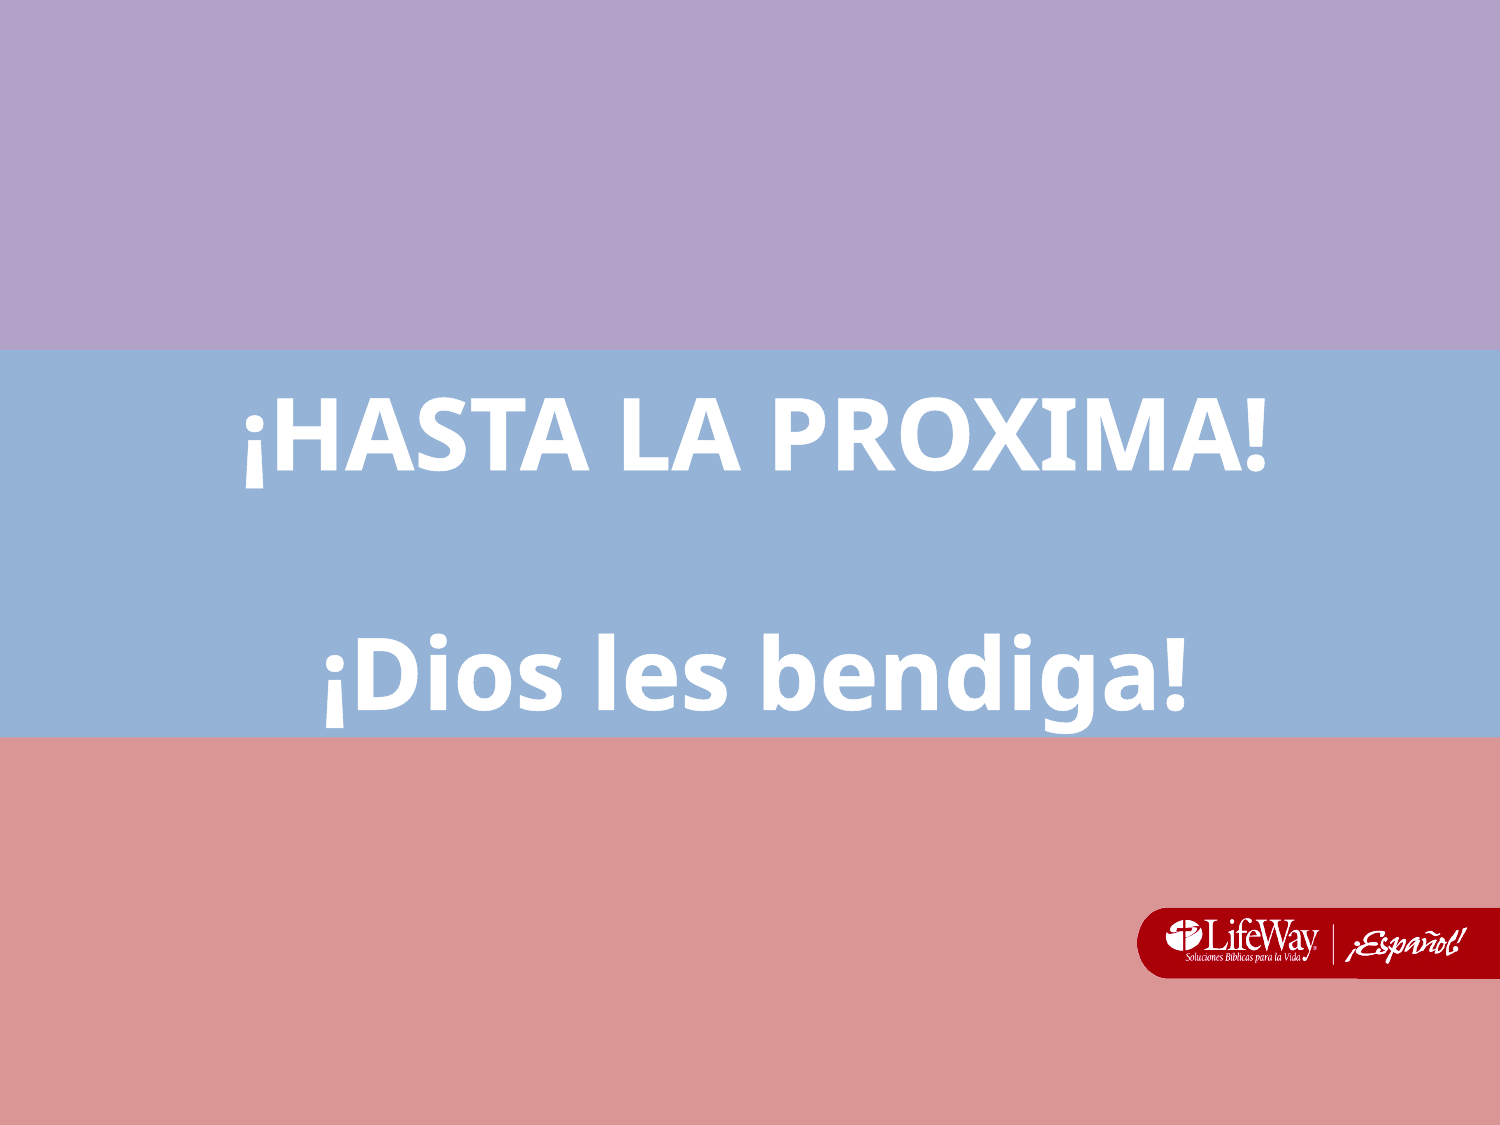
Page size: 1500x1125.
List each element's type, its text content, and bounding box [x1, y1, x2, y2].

text_box ¡HASTA LA PROXIMA! ¡Dios les bendiga! [225, 362, 1286, 738]
text_box [0, 0, 1500, 348]
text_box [1137, 849, 1500, 1051]
text_box [0, 735, 1500, 1125]
text_box [0, 348, 1500, 735]
